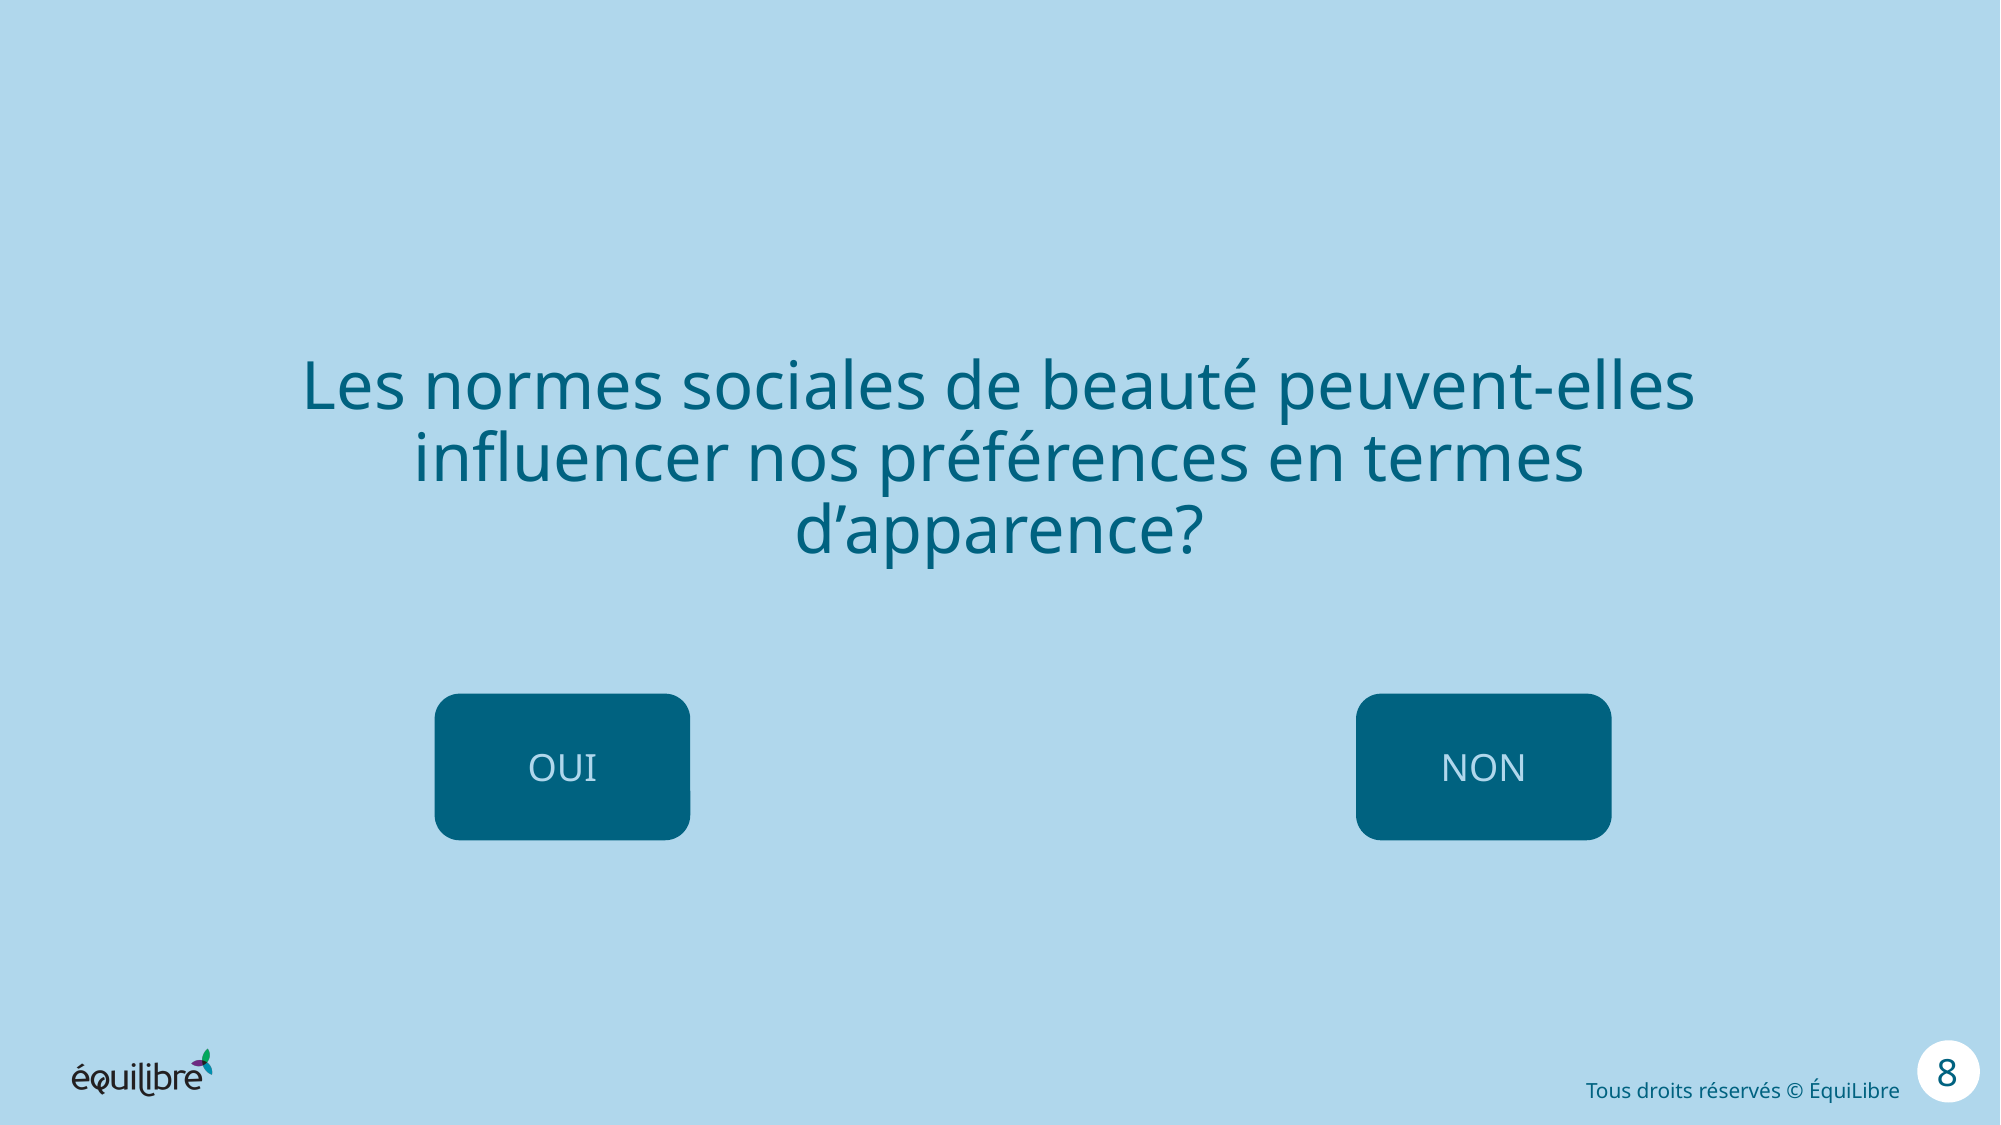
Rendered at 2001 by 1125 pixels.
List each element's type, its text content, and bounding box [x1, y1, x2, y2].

title Les normes sociales de beauté peuvent-elles influencer nos préférences en termes d’apparence? [249, 184, 1750, 576]
text_box NON [1356, 693, 1612, 841]
picture [63, 1036, 221, 1125]
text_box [1917, 1040, 2000, 1103]
text_box OUI [434, 693, 691, 841]
